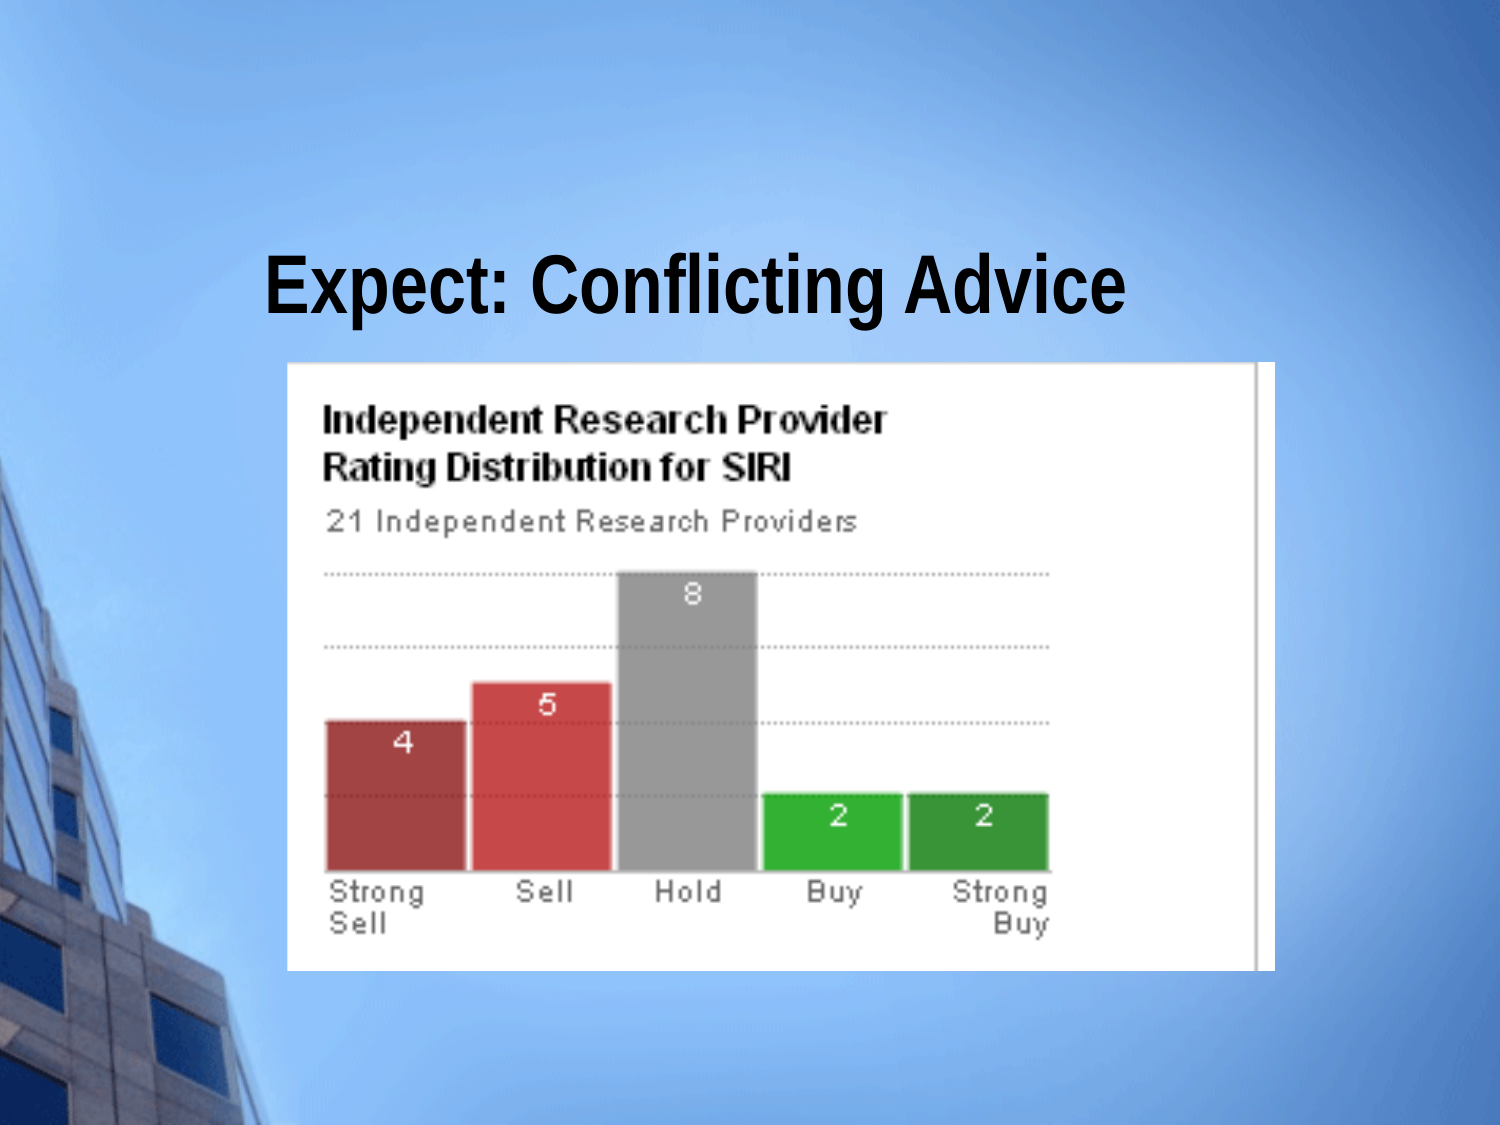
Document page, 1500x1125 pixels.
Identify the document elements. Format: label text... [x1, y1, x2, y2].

title Expect: Conflicting Advice [249, 112, 1413, 338]
picture [0, 0, 1500, 1125]
